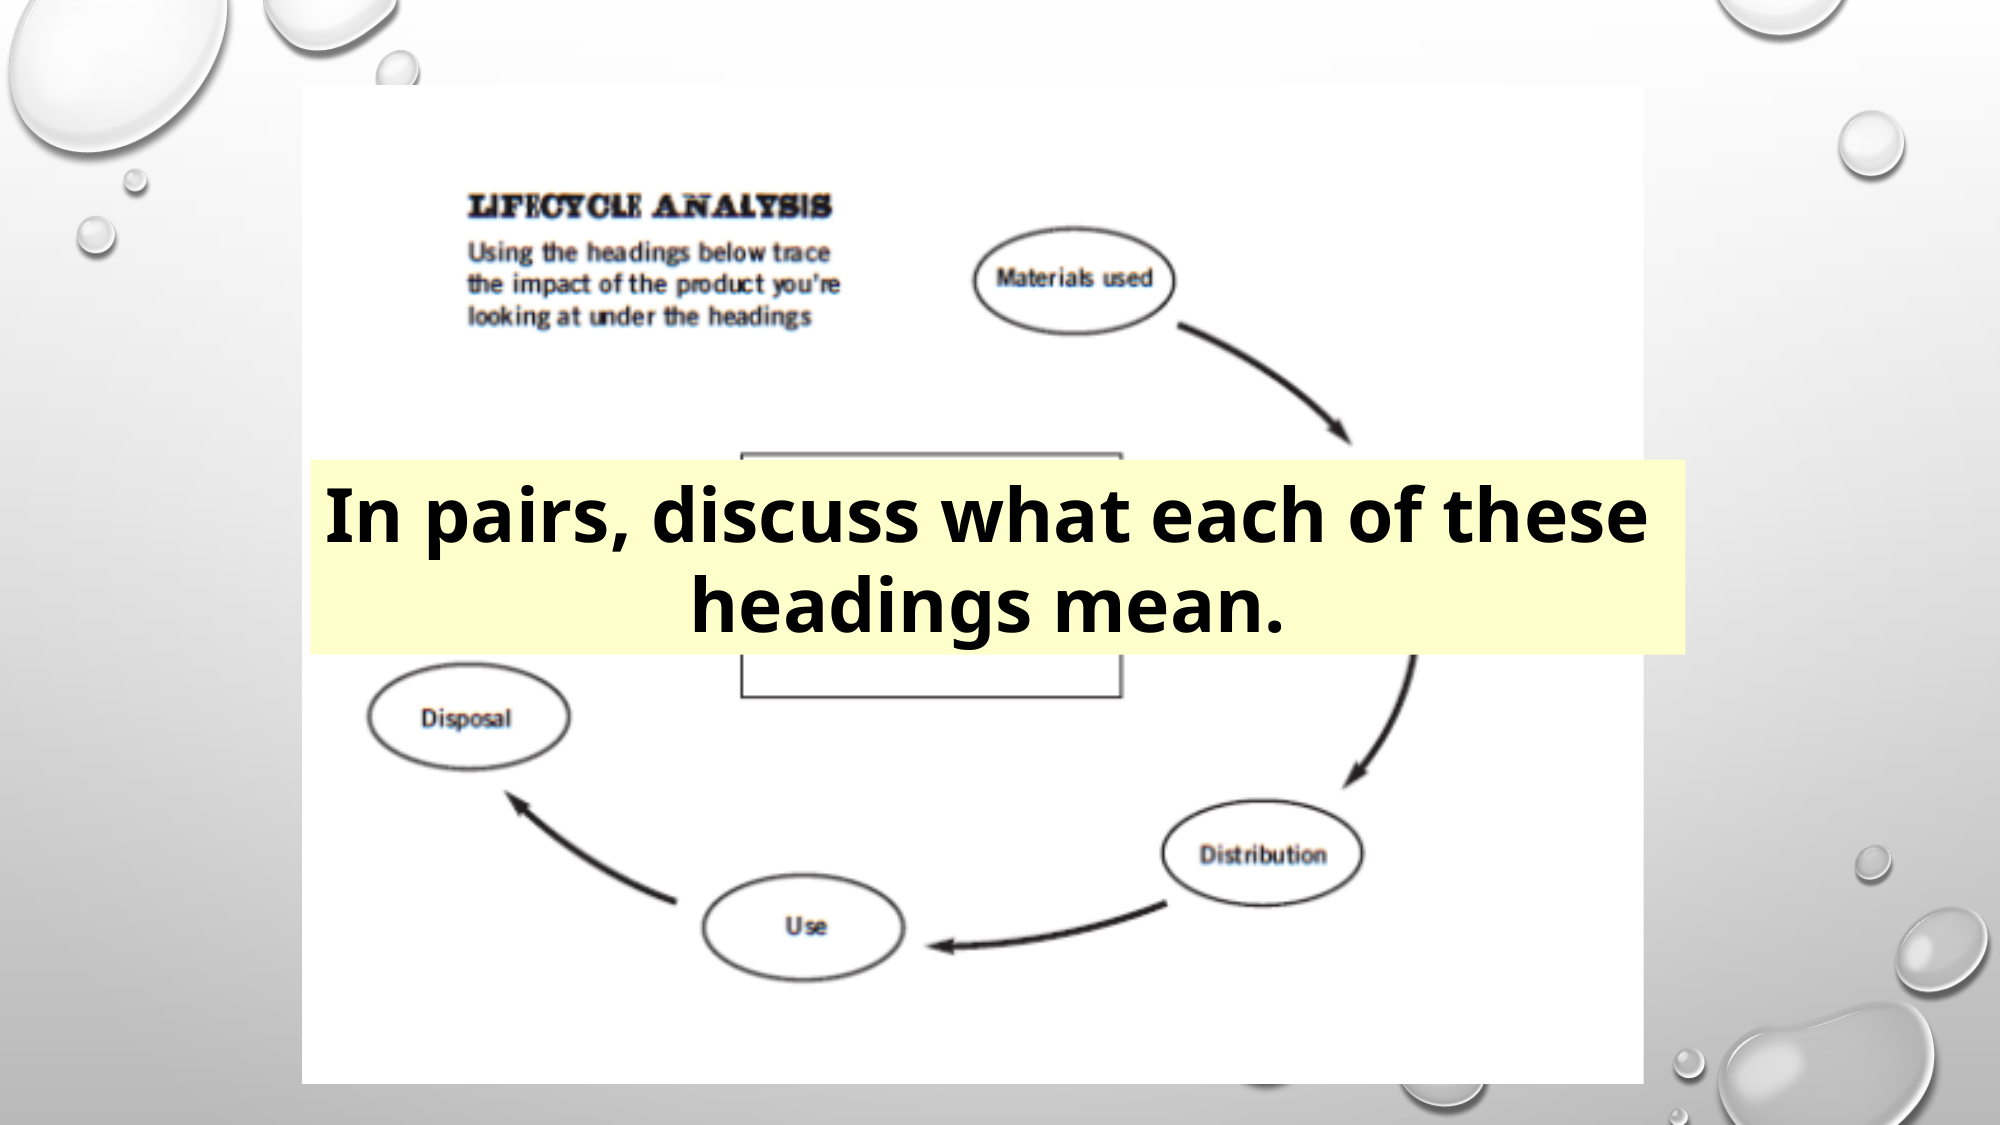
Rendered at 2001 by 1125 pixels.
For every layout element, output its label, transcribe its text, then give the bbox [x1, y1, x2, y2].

text_box In pairs, discuss what each of these headings mean. [310, 459, 467, 655]
picture [0, 0, 2000, 1125]
text_box In pairs, discuss what each of these headings mean. [1477, 459, 1686, 655]
